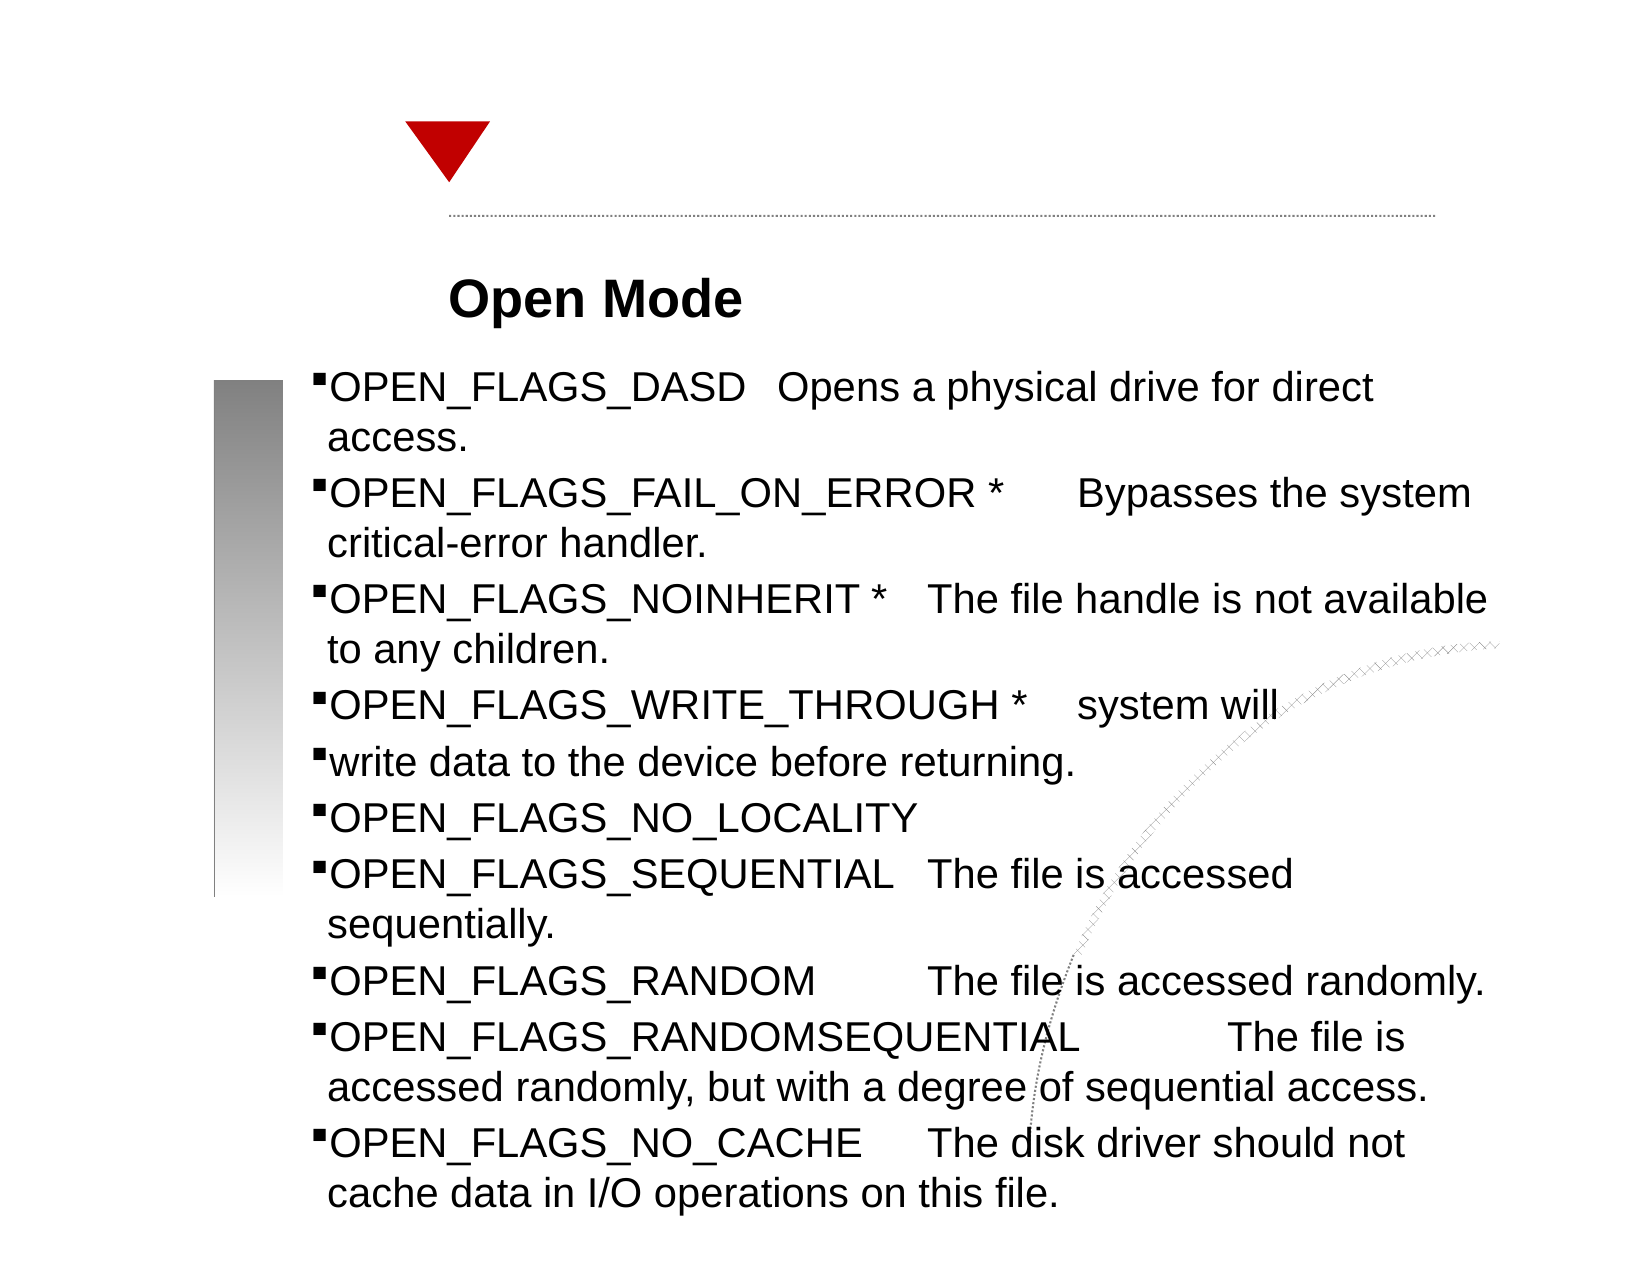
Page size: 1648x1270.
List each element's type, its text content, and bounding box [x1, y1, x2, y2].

text_box OPEN_FLAGS_DASD Opens a physical drive for direct access. OPEN_FLAGS_FAIL_ON_ERROR * Bypasses the system critical-error handler. OPEN_FLAGS_NOINHERIT * The file handle is not available to any children. OPEN_FLAGS_WRITE_THROUGH * system will write data to the device before returning. OPEN_FLAGS_NO_LOCALITY OPEN_FLAGS_SEQUENTIAL The file is accessed sequentially. OPEN_FLAGS_RANDOM The file is accessed randomly. OPEN_FLAGS_RANDOMSEQUENTIAL The file is accessed randomly, but with a degree of sequential access. OPEN_FLAGS_NO_CACHE The disk driver should not cache data in I/O operations on this file. [310, 359, 1524, 1216]
text_box Open Mode [448, 263, 1439, 329]
